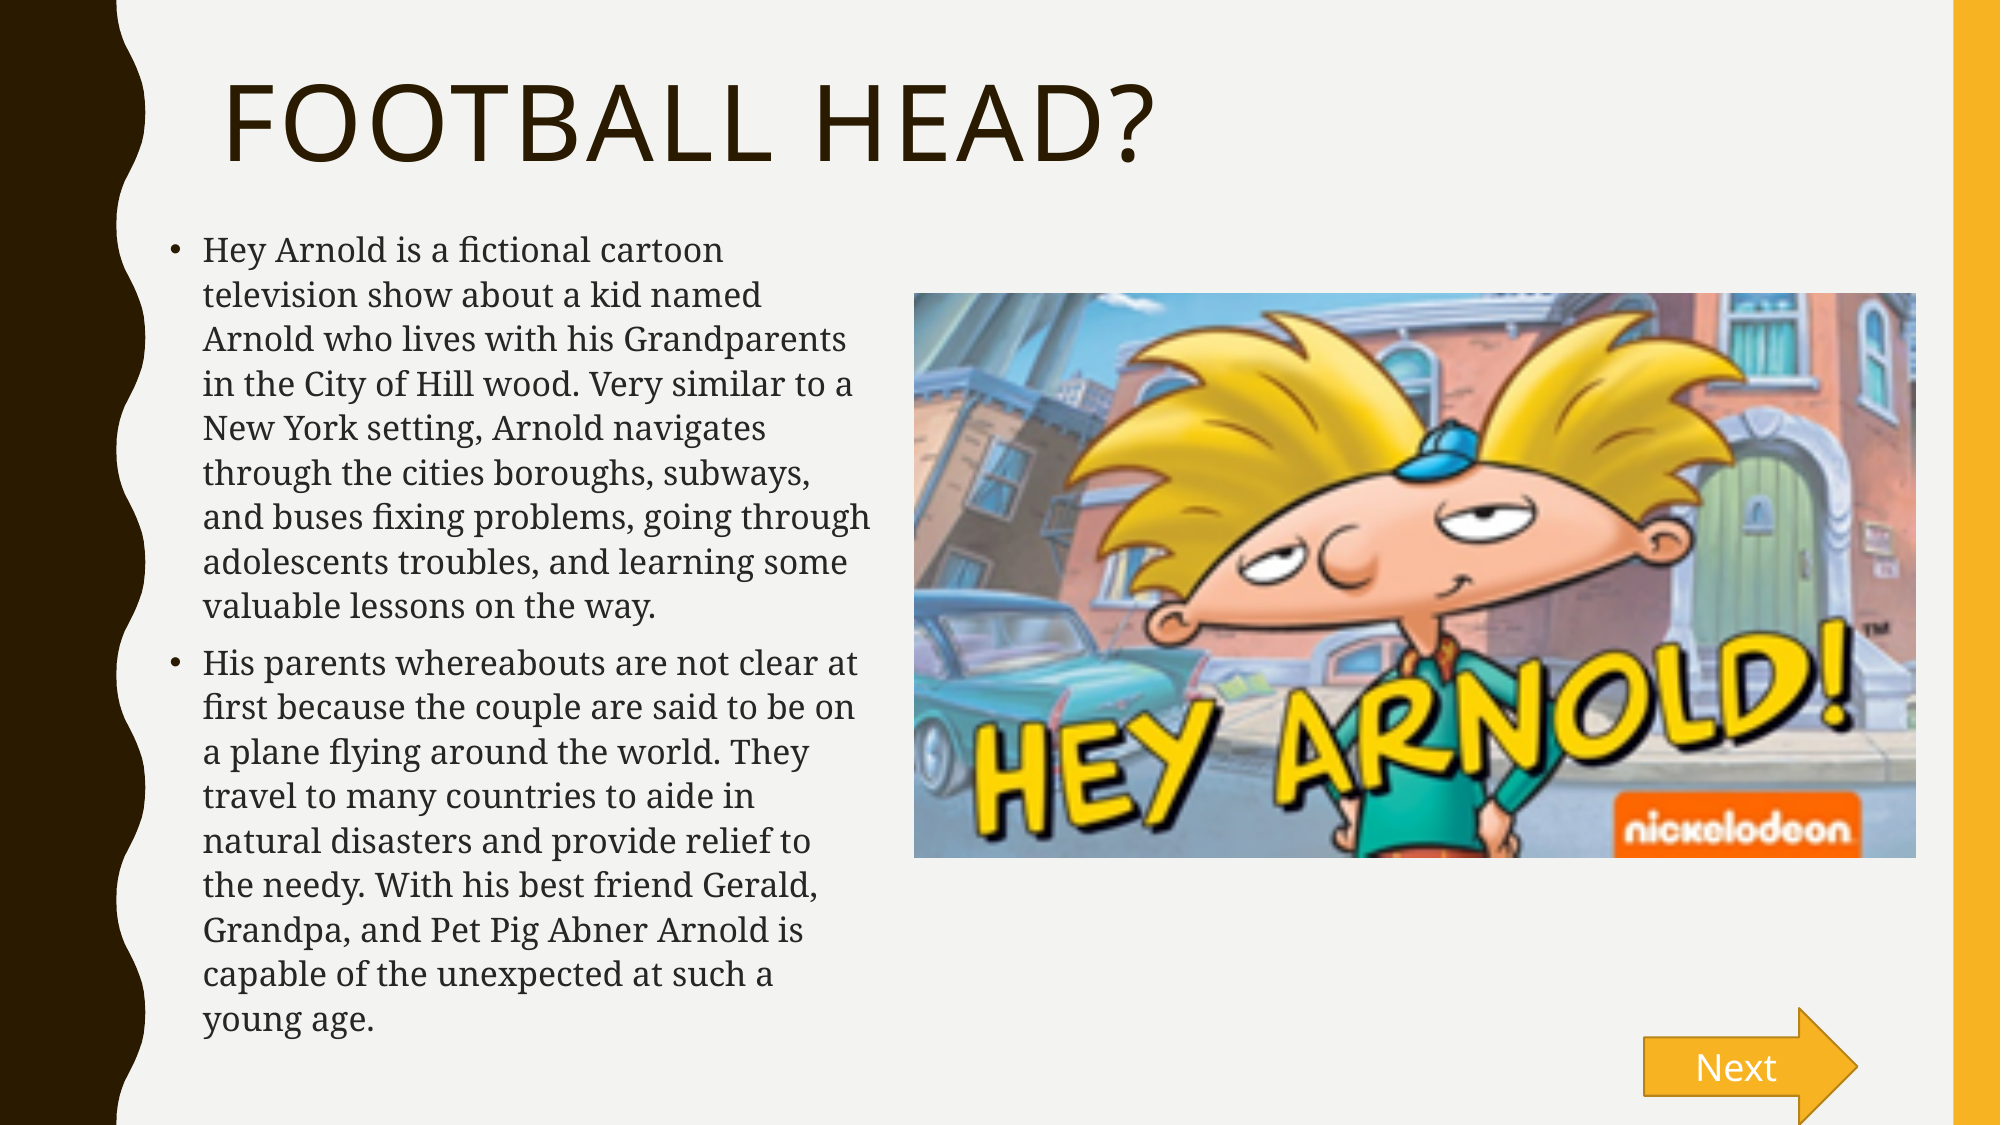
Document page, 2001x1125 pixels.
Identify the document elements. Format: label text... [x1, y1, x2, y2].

text_box Next [1643, 1007, 1859, 1125]
list Hey Arnold is a fictional cartoon television show about a kid named Arnold who lives with his Grandparents in the City of Hill wood. Very similar to a New York setting, Arnold navigates through the cities boroughs, subways, and buses fixing problems, going through adolescents troubles, and learning some valuable lessons on the way. His parents whereabouts are not clear at first because the couple are said to be on a plane flying around the world. They travel to many countries to aide in natural disasters and provide relief to the needy. With his best friend Gerald, Grandpa, and Pet Pig Abner Arnold is capable of the unexpected at such a young age. [154, 217, 887, 1100]
title Football head? [205, 62, 1875, 308]
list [914, 293, 1916, 858]
